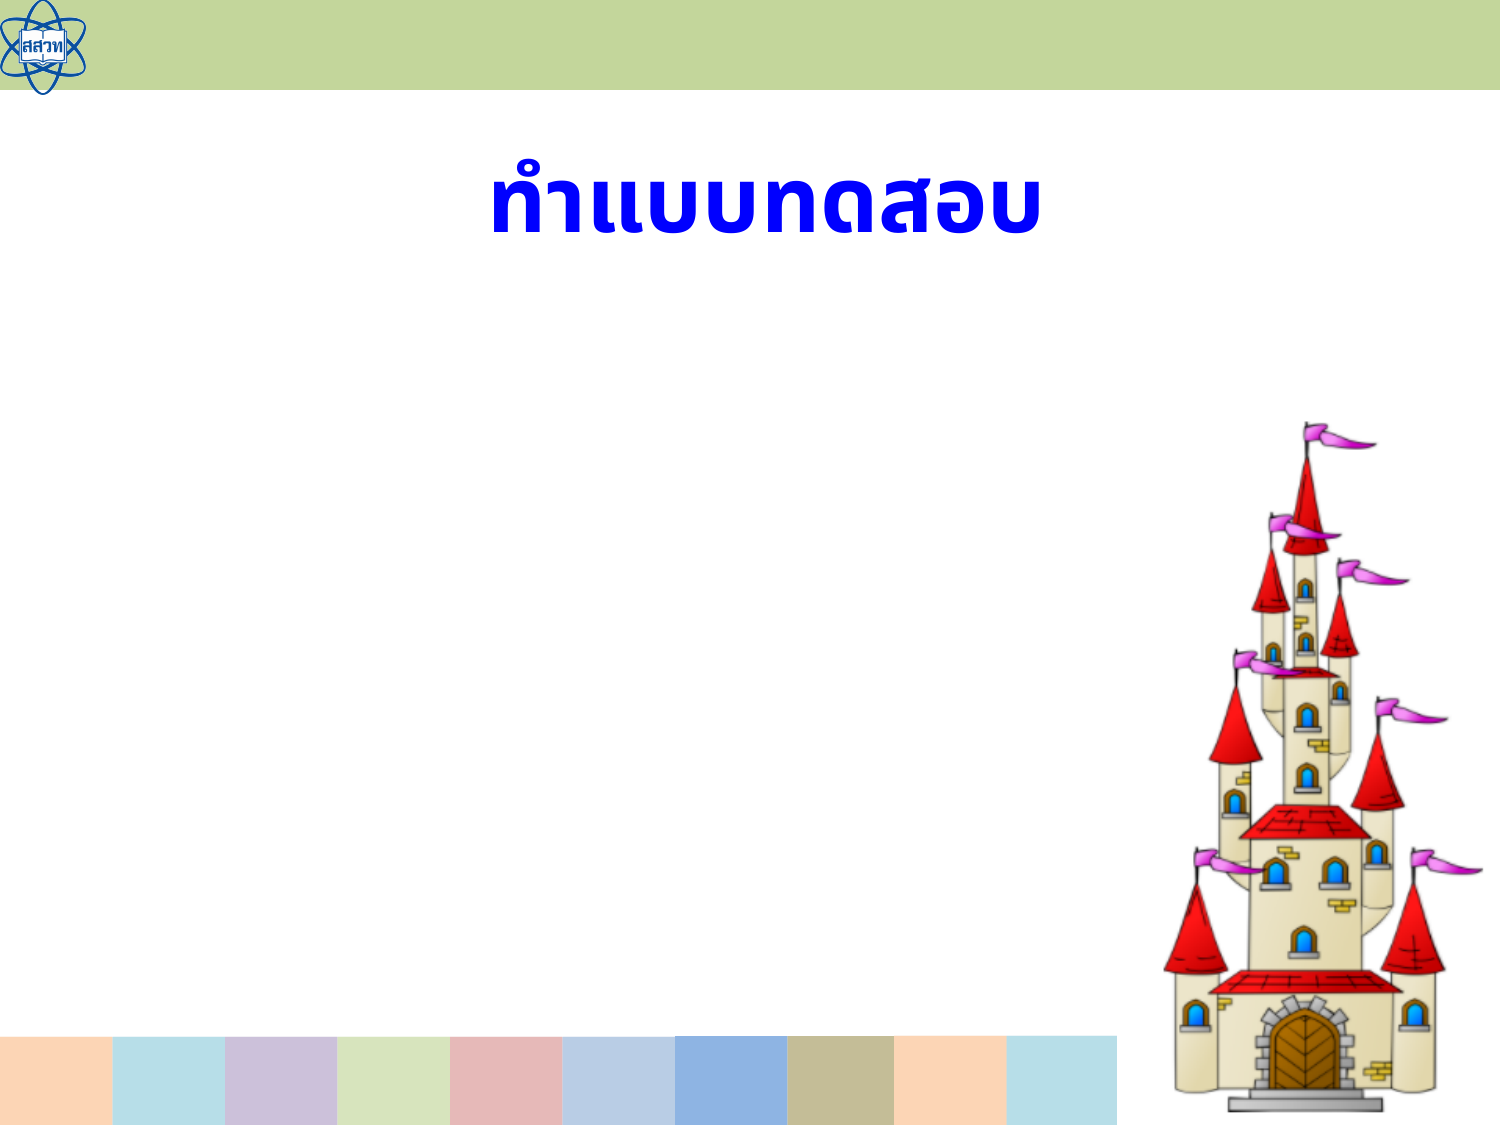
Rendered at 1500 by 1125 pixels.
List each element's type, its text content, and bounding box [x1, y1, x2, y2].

title ทำแบบทดสอบ [31, 101, 1500, 290]
picture [0, 0, 86, 95]
picture [1117, 402, 1500, 1125]
